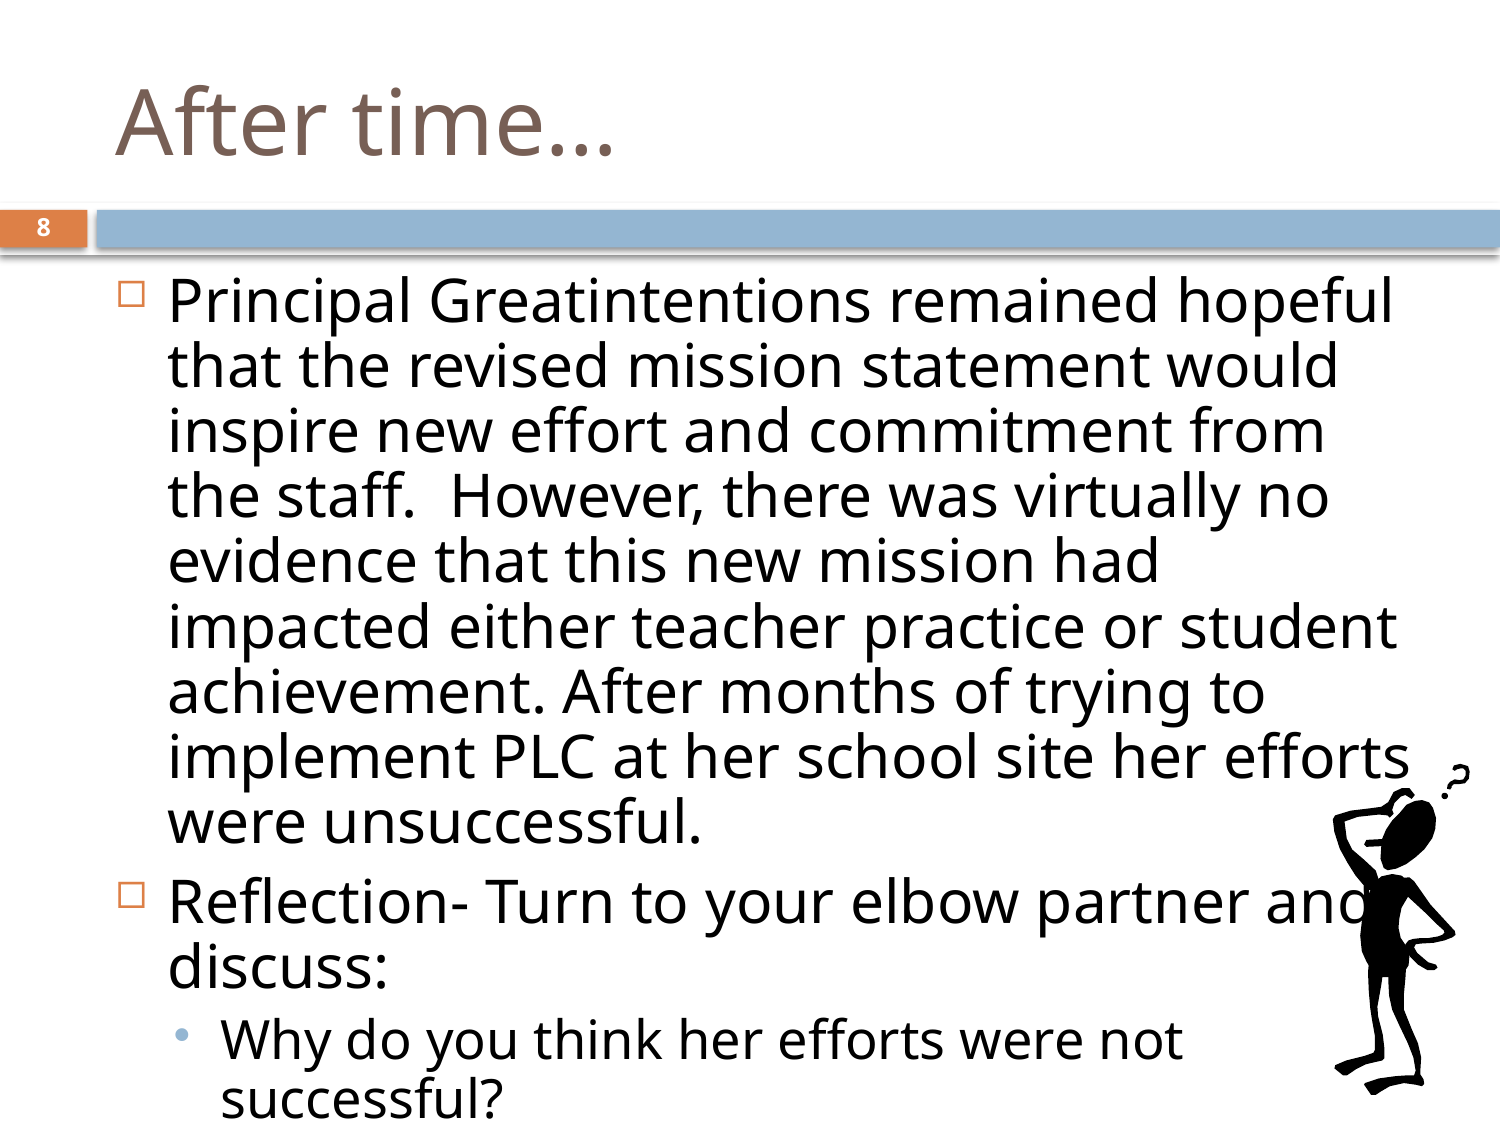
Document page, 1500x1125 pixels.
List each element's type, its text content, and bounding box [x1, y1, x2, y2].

list Principal Greatintentions remained hopeful that the revised mission statement would inspire new effort and commitment from the staff. However, there was virtually no evidence that this new mission had impacted either teacher practice or student achievement. After months of trying to implement PLC at her school site her efforts were unsuccessful. Reflection- Turn to your elbow partner and discuss: Why do you think her efforts were not successful? What should she have done differently? [100, 262, 1439, 1001]
title After time… [100, 37, 1439, 201]
picture [1332, 763, 1471, 1096]
slide_number 8 [0, 208, 88, 249]
